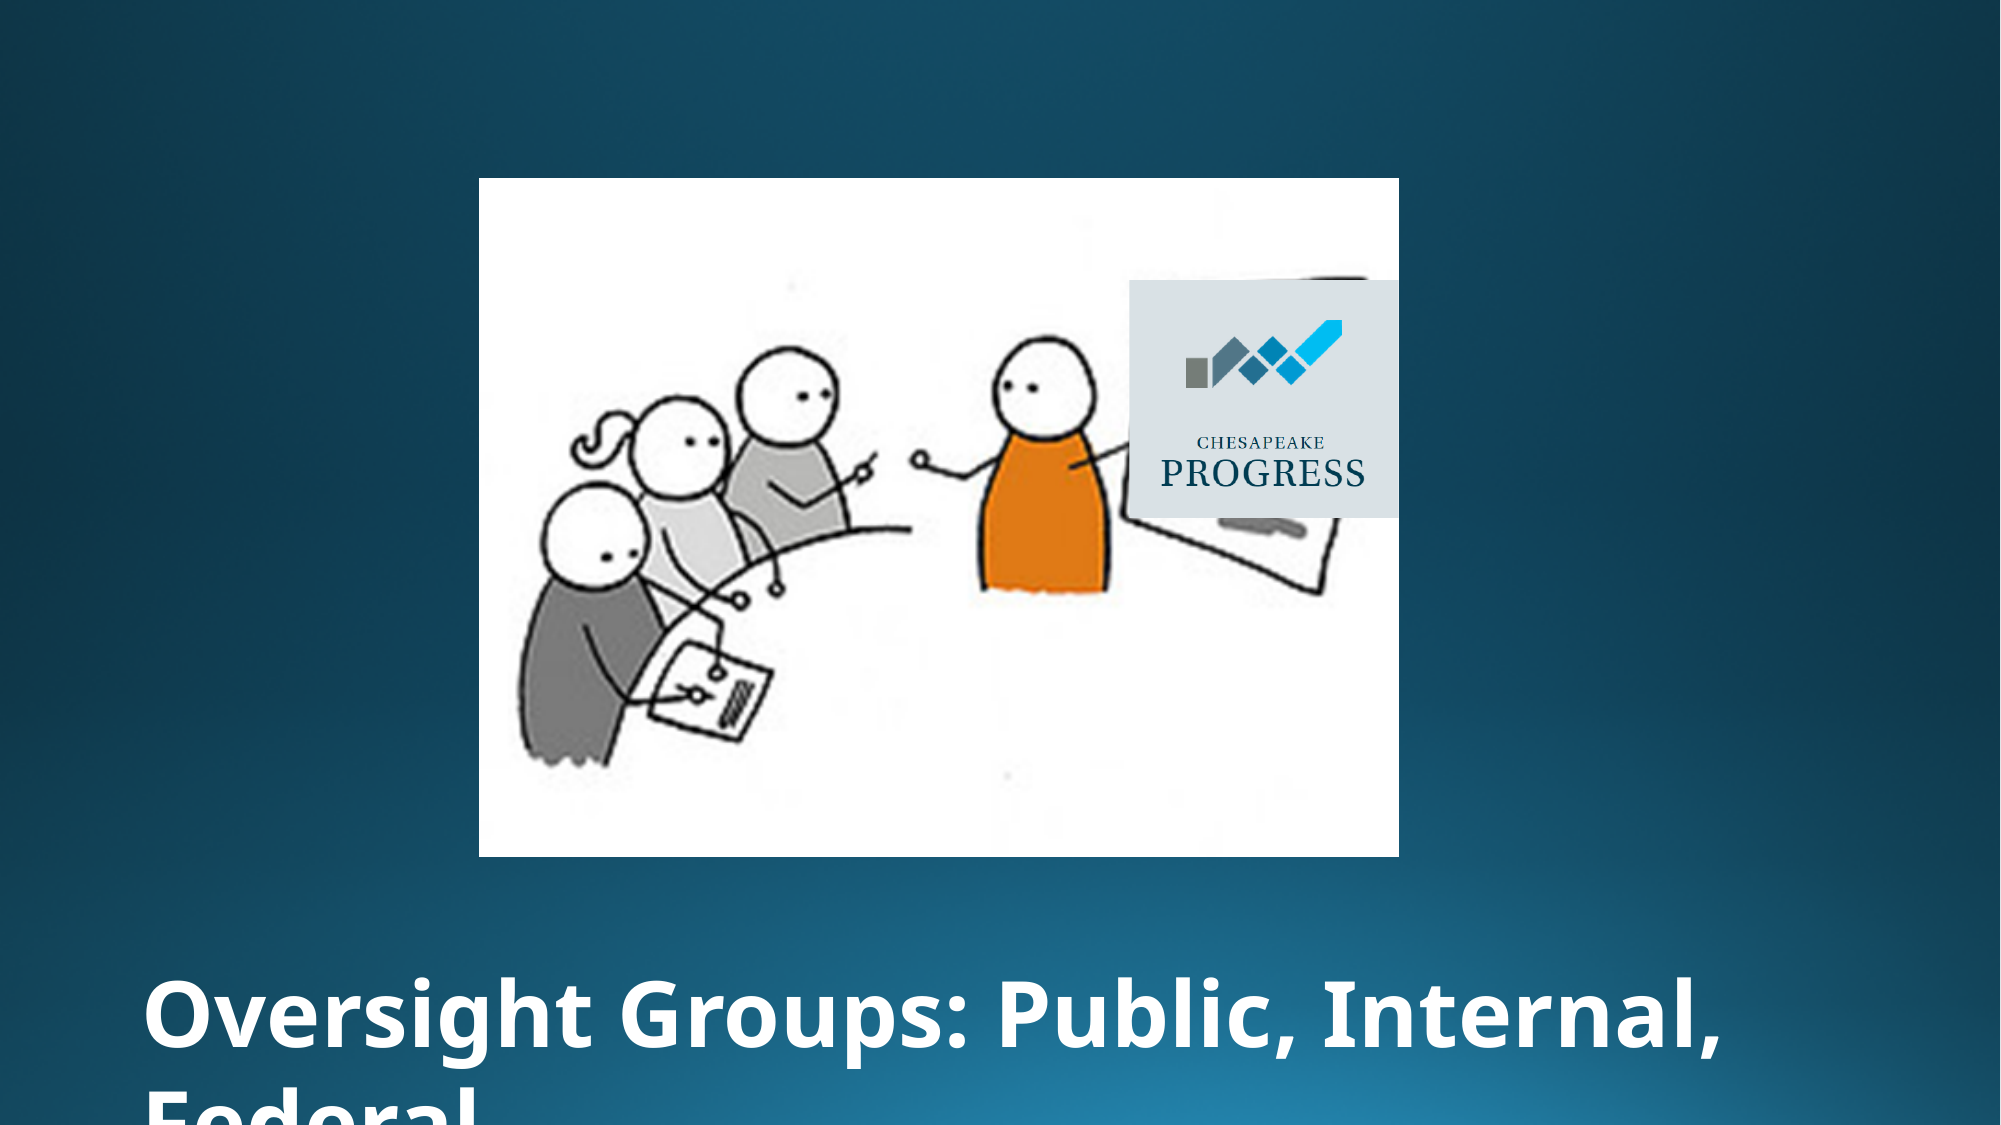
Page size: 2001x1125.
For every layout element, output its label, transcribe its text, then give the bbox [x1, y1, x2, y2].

picture [0, 0, 2001, 1125]
text_box Oversight Groups: Public, Internal, Federal [127, 948, 1932, 1125]
